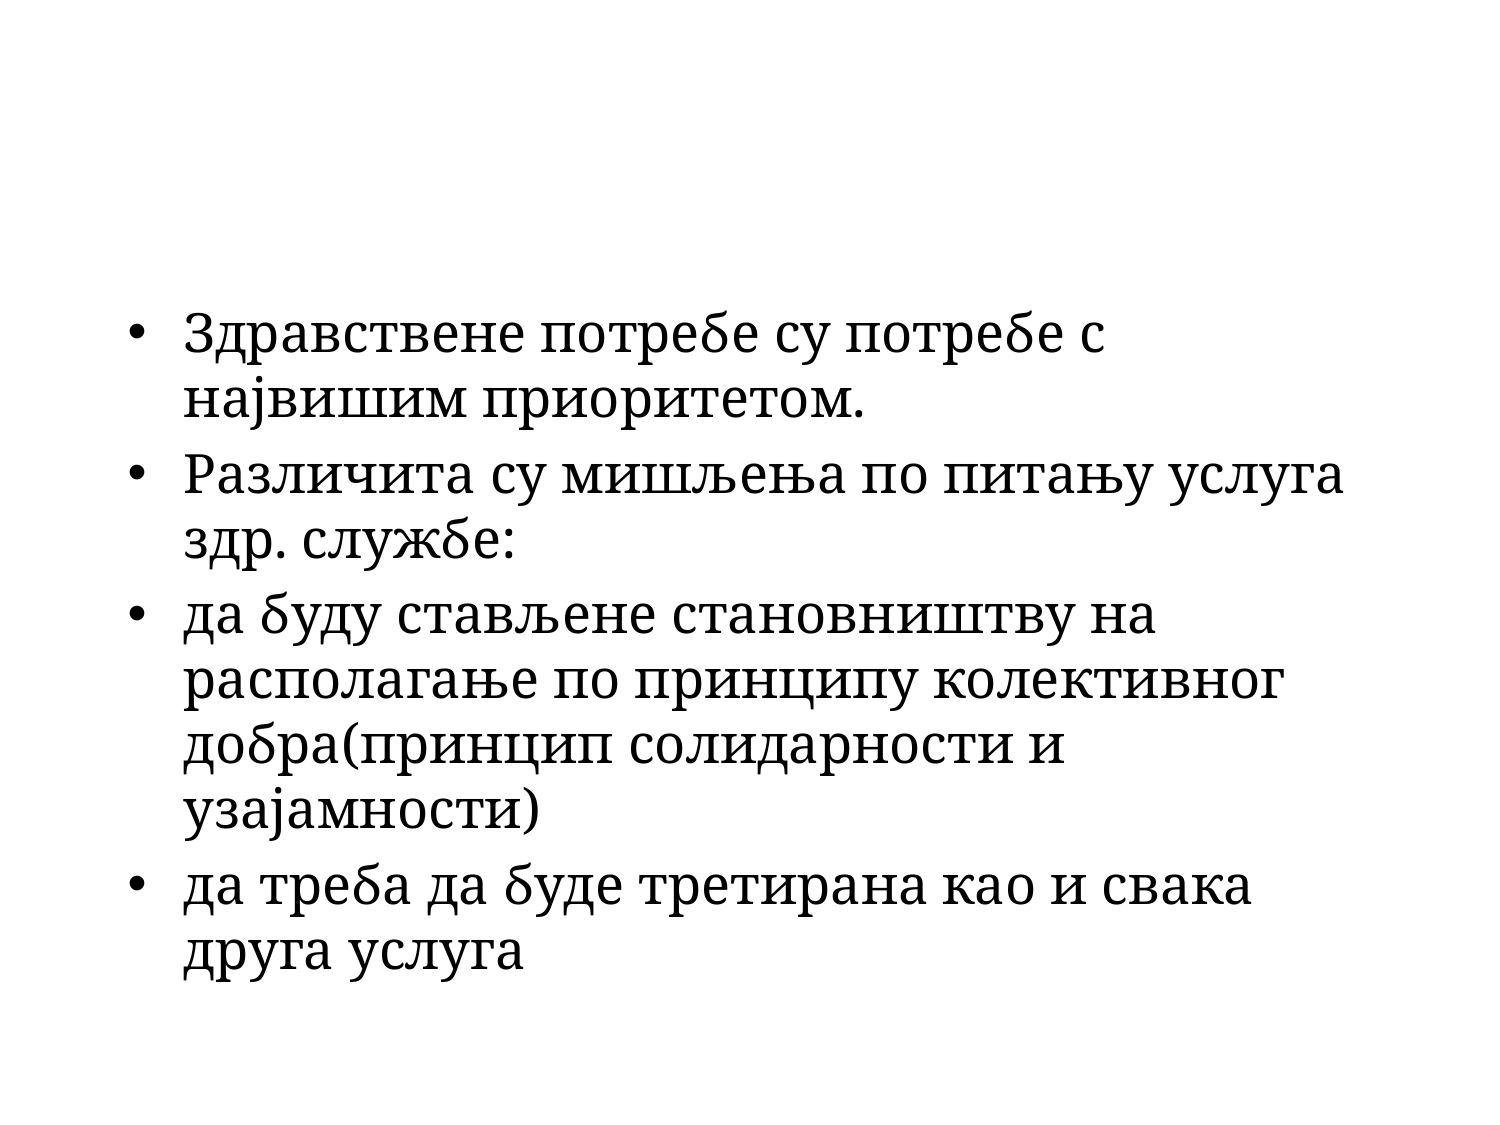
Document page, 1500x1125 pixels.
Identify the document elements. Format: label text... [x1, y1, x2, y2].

list Здравствене потребе су потребе с највишим приоритетом. Различита су мишљења по питању услуга здр. службе: да буду стављене становништву на располагање по принципу колективног добра(принцип солидарности и узајамности) да треба да буде третирана као и свака друга услуга [112, 290, 1388, 1000]
